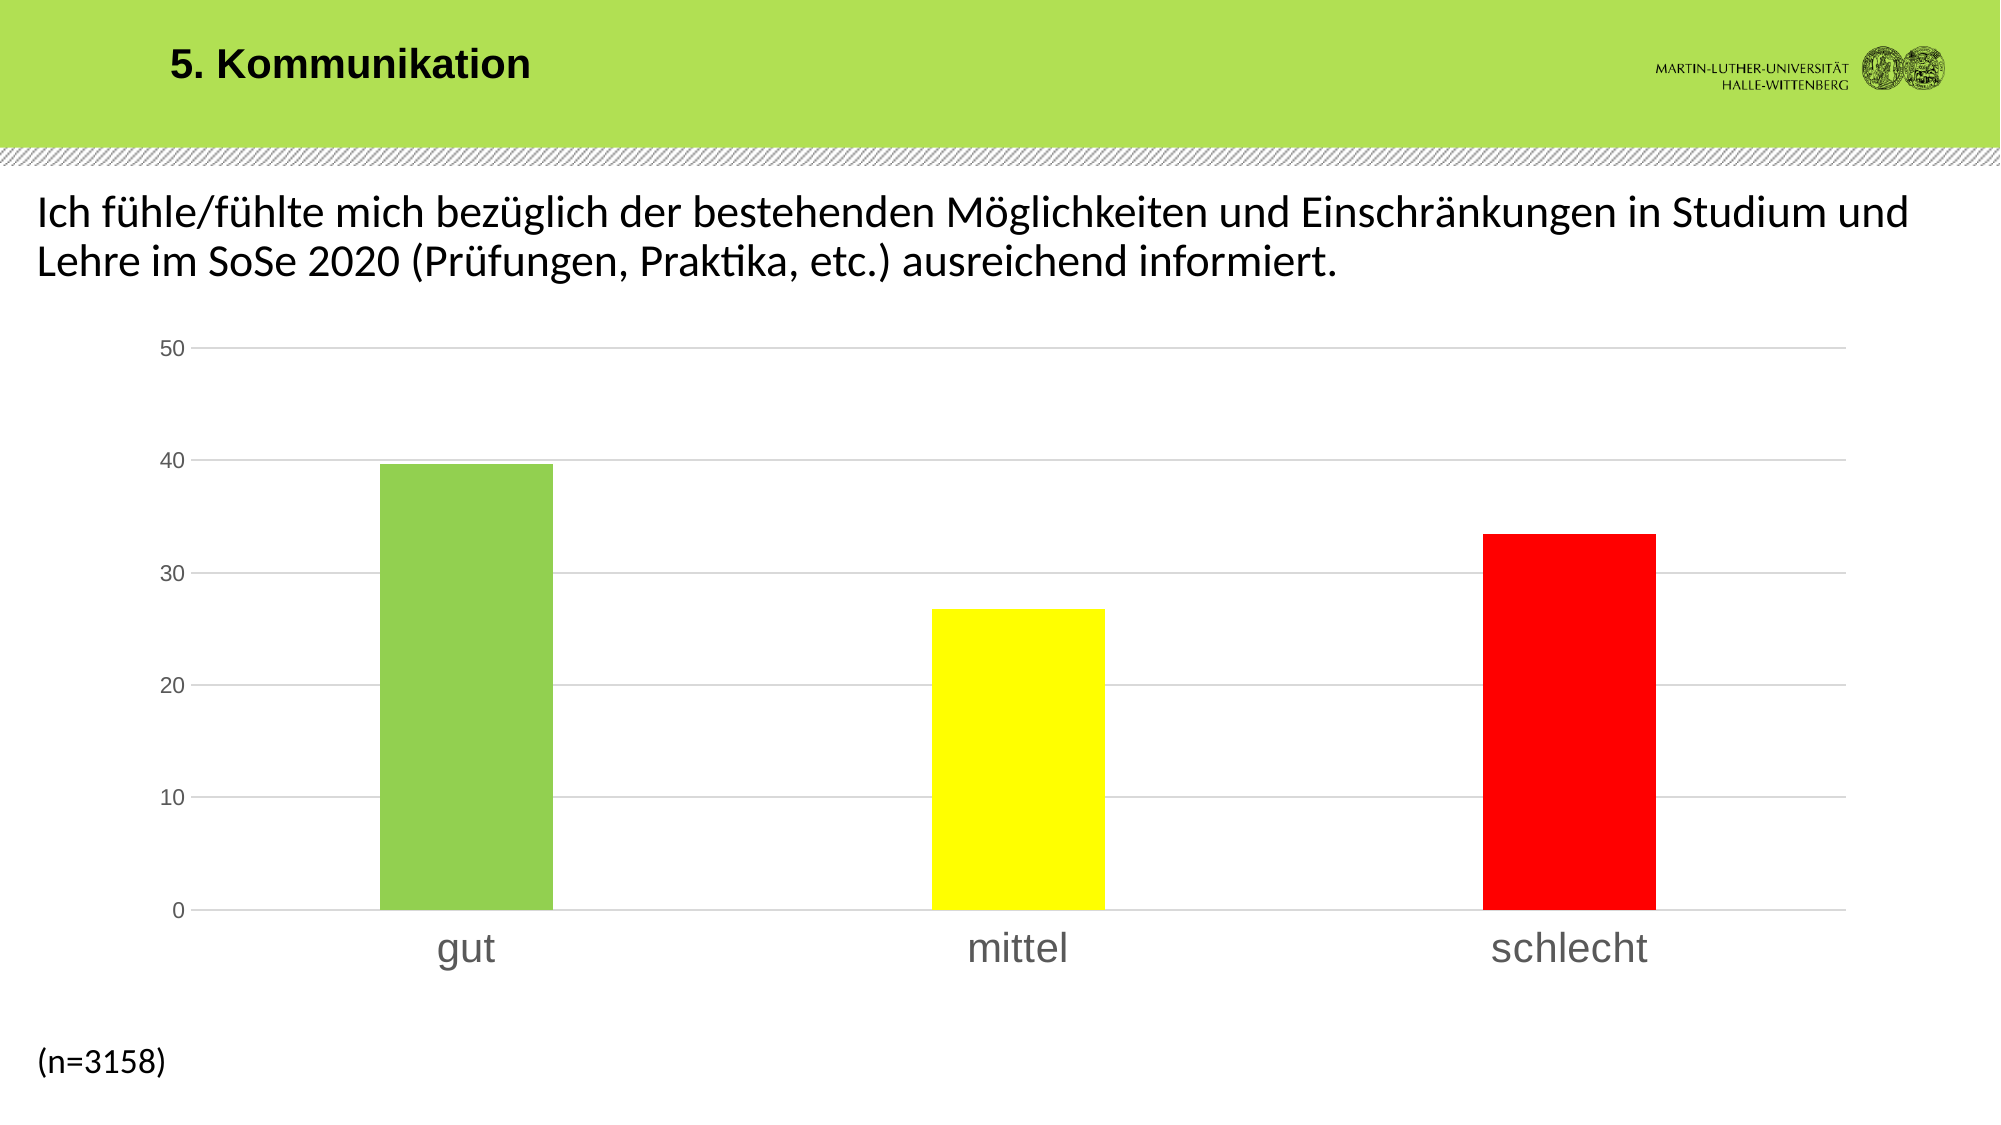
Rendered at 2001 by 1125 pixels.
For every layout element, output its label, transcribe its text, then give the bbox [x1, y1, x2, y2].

picture [1656, 46, 1945, 90]
text_box 5. Kommunikation [162, 29, 540, 145]
title Ich fühle/fühlte mich bezüglich der bestehenden Möglichkeiten und Einschränkungen in Studium und Lehre im SoSe 2020 (Prüfungen, Praktika, etc.) ausreichend informiert. (n=3158) [36, 187, 1964, 1083]
chart [140, 297, 1855, 987]
picture [0, 148, 2000, 166]
